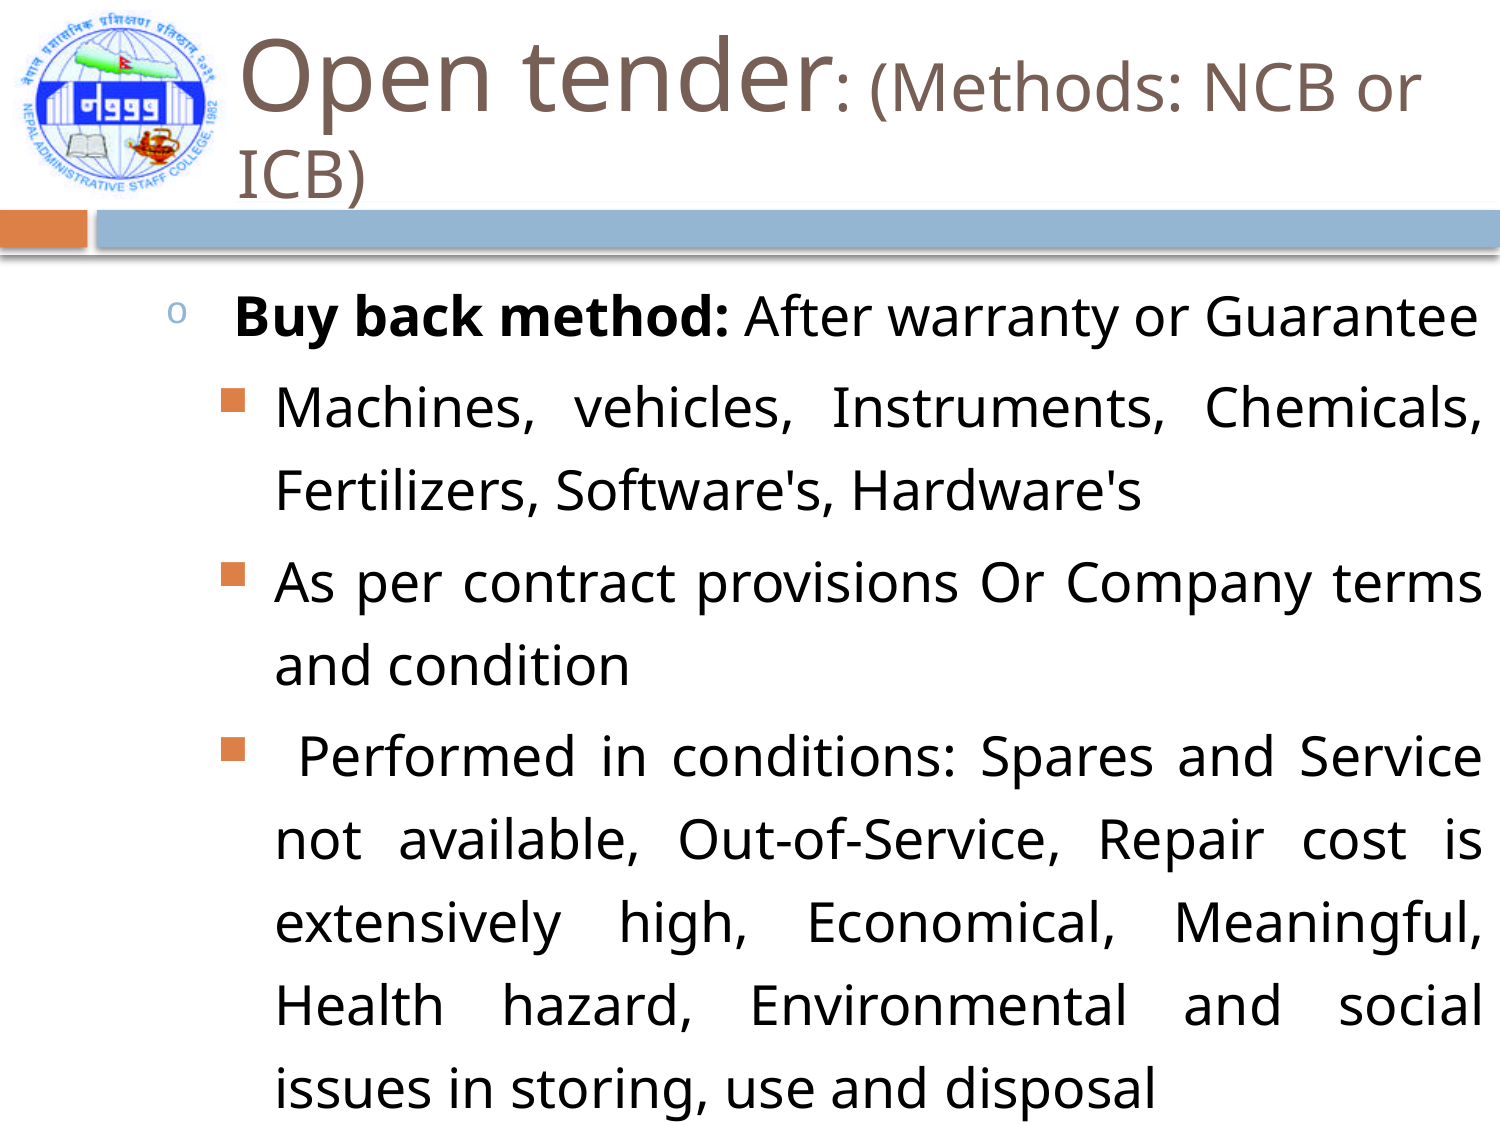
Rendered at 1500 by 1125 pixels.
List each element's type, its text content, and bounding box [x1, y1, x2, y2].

title Open tender: (Methods: NCB or ICB) [222, 30, 1475, 194]
list Buy back method: After warranty or Guarantee Machines, vehicles, Instruments, Chemicals, Fertilizers, Software's, Hardware's As per contract provisions Or Company terms and condition Performed in conditions: Spares and Service not available, Out-of-Service, Repair cost is extensively high, Economical, Meaningful, Health hazard, Environmental and social issues in storing, use and disposal [125, 256, 1500, 1125]
picture [1, 0, 236, 208]
